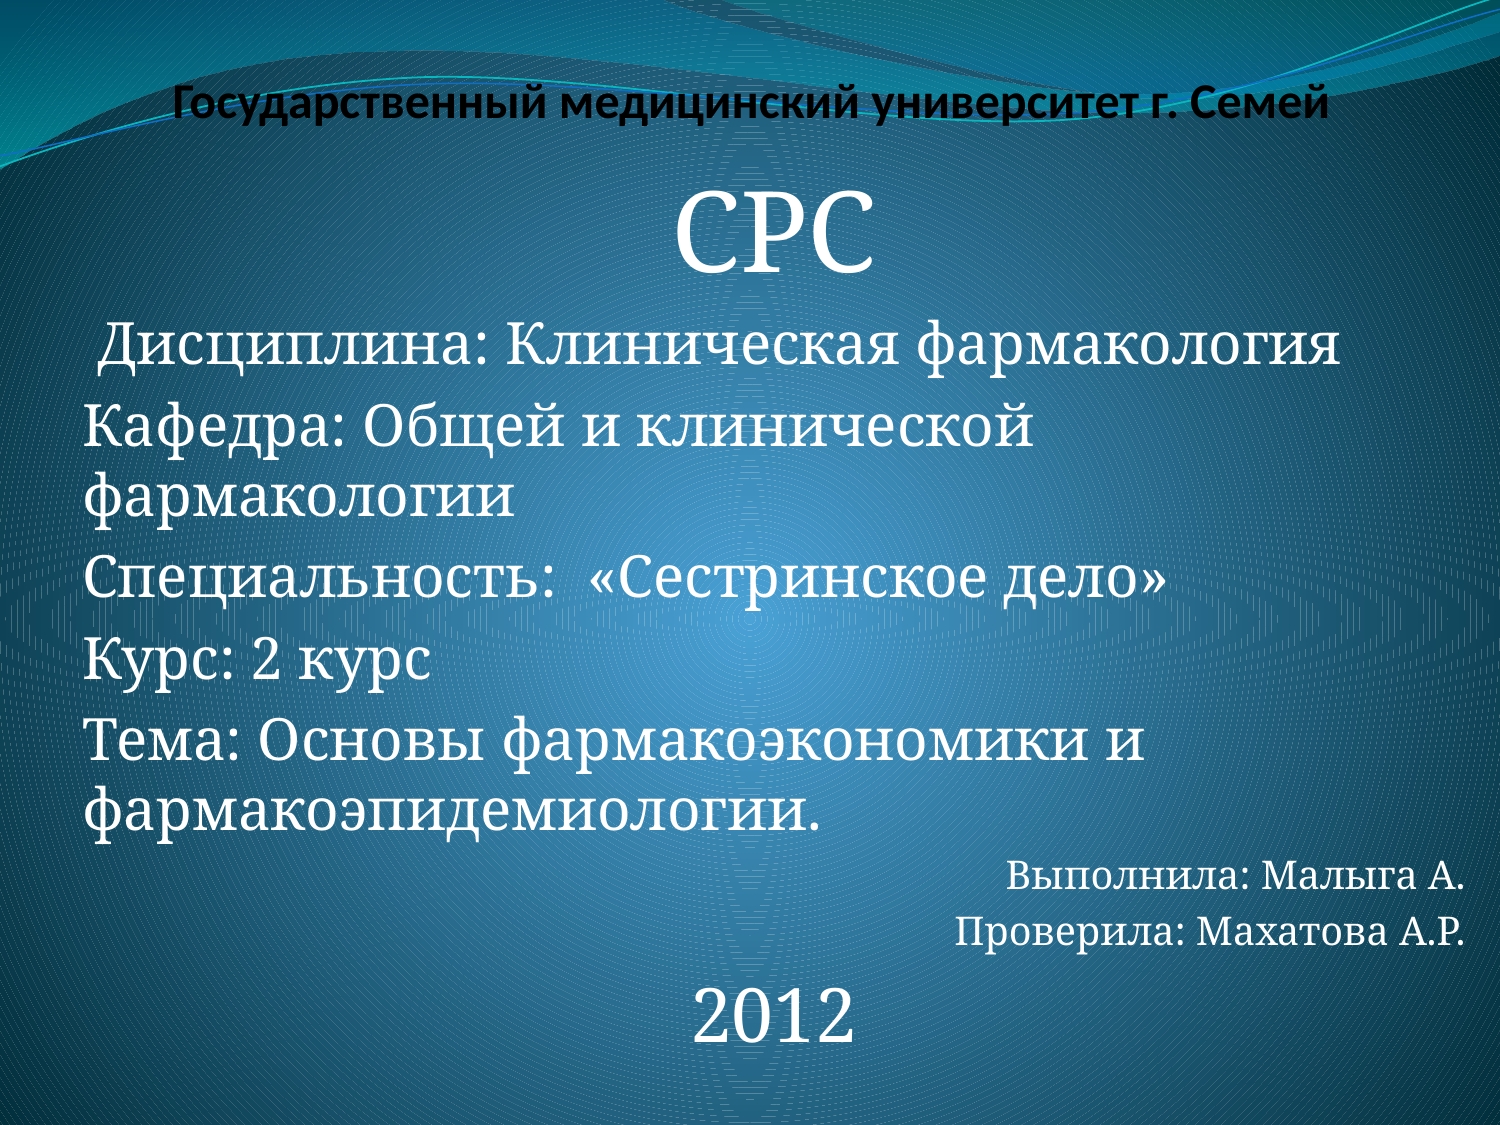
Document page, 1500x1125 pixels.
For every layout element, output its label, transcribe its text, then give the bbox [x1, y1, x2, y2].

subtitle СРС Дисциплина: Клиническая фармакология Кафедра: Общей и клинической фармакологии Специальность: «Сестринское дело» Курс: 2 курс Тема: Основы фармакоэкономики и фармакоэпидемиологии. Выполнила: Малыга А. Проверила: Махатова А.Р. 2012 [82, 152, 1477, 1125]
title Государственный медицинский университет г. Семей [70, 23, 1346, 129]
